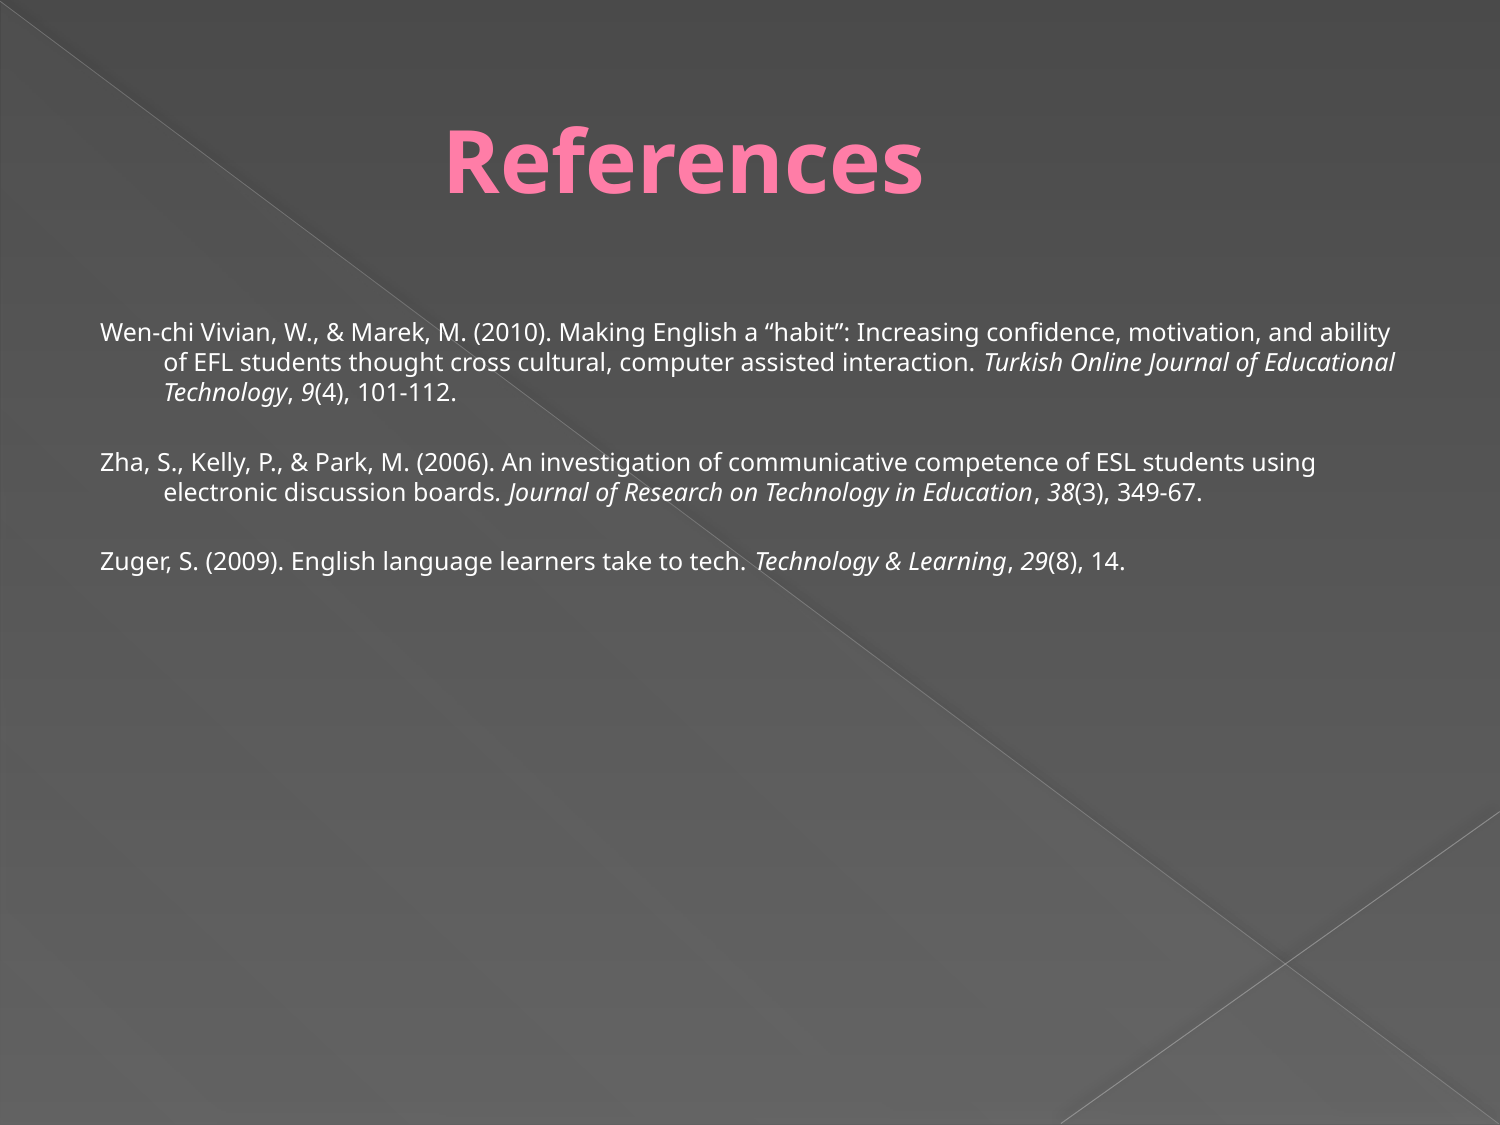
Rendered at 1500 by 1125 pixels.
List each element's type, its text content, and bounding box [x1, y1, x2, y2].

title References [75, 43, 1425, 274]
list Wen-chi Vivian, W., & Marek, M. (2010). Making English a “habit”: Increasing confidence, motivation, and ability of EFL students thought cross cultural, computer assisted interaction. Turkish Online Journal of Educational Technology, 9(4), 101-112. Zha, S., Kelly, P., & Park, M. (2006). An investigation of communicative competence of ESL students using electronic discussion boards. Journal of Research on Technology in Education, 38(3), 349-67. Zuger, S. (2009). English language learners take to tech. Technology & Learning, 29(8), 14. [75, 308, 1425, 1059]
